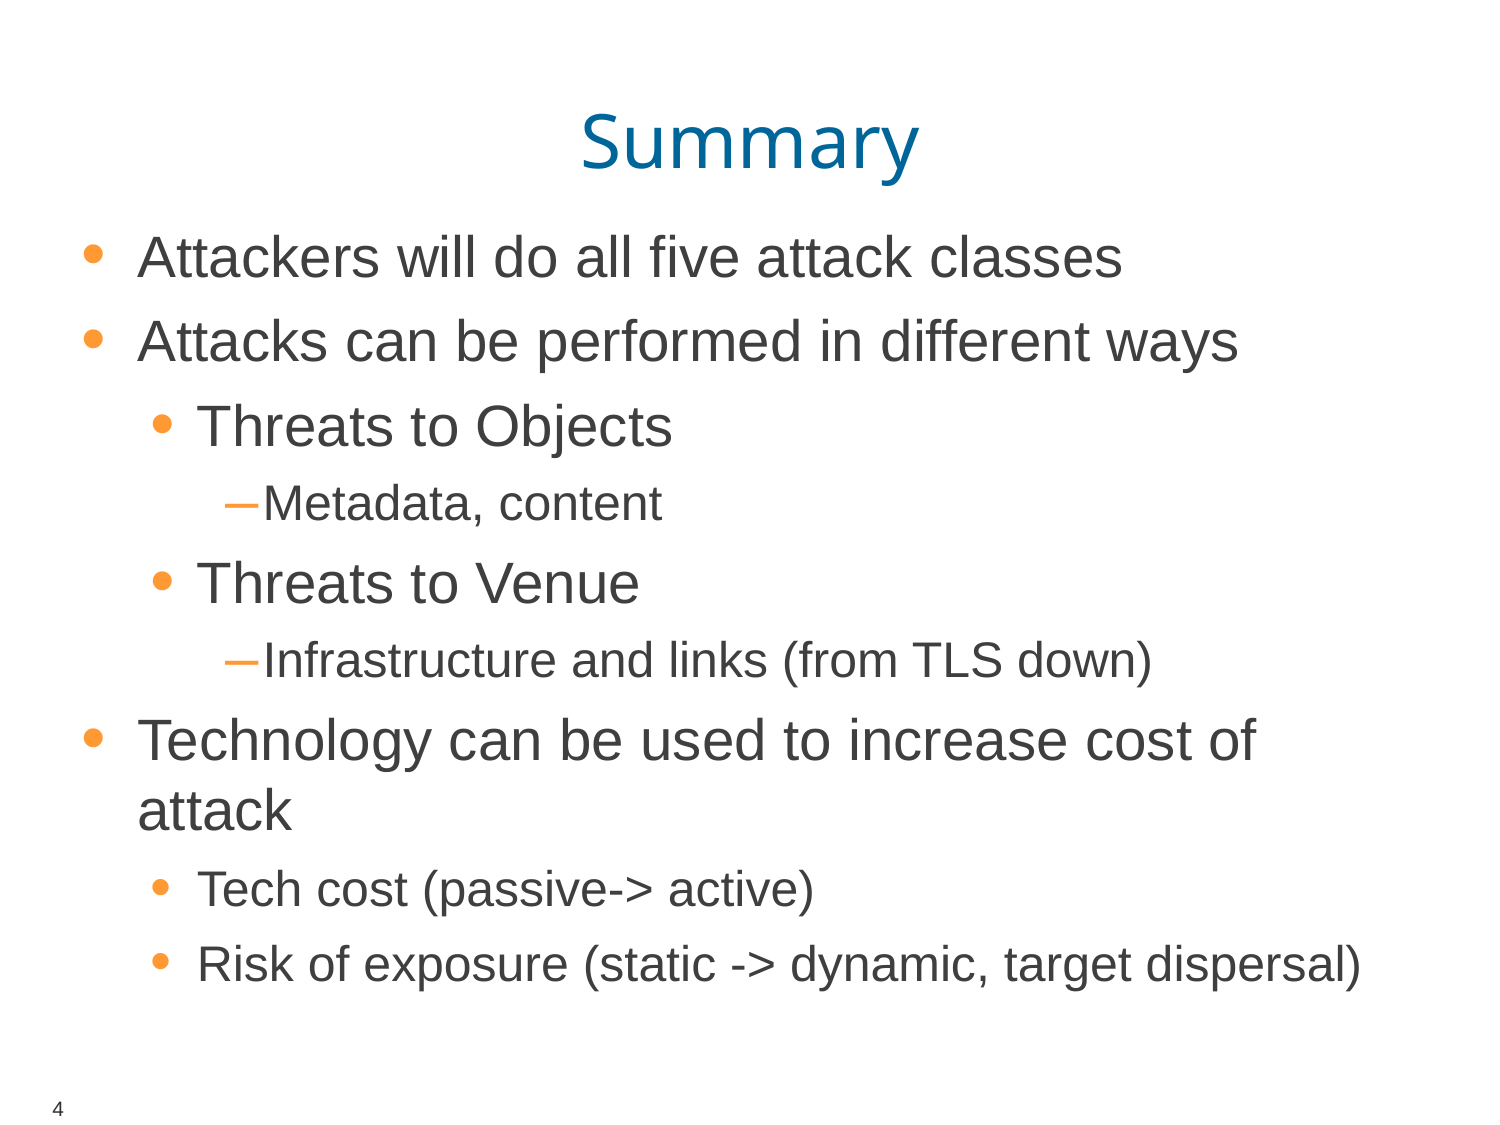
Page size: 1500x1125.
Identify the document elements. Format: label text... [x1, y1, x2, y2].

slide_number 4 [36, 1087, 76, 1125]
list Attackers will do all five attack classes Attacks can be performed in different ways Threats to Objects Metadata, content Threats to Venue Infrastructure and links (from TLS down) Technology can be used to increase cost of attack Tech cost (passive-> active) Risk of exposure (static -> dynamic, target dispersal) [74, 212, 1426, 1076]
title Summary [74, 14, 1426, 212]
